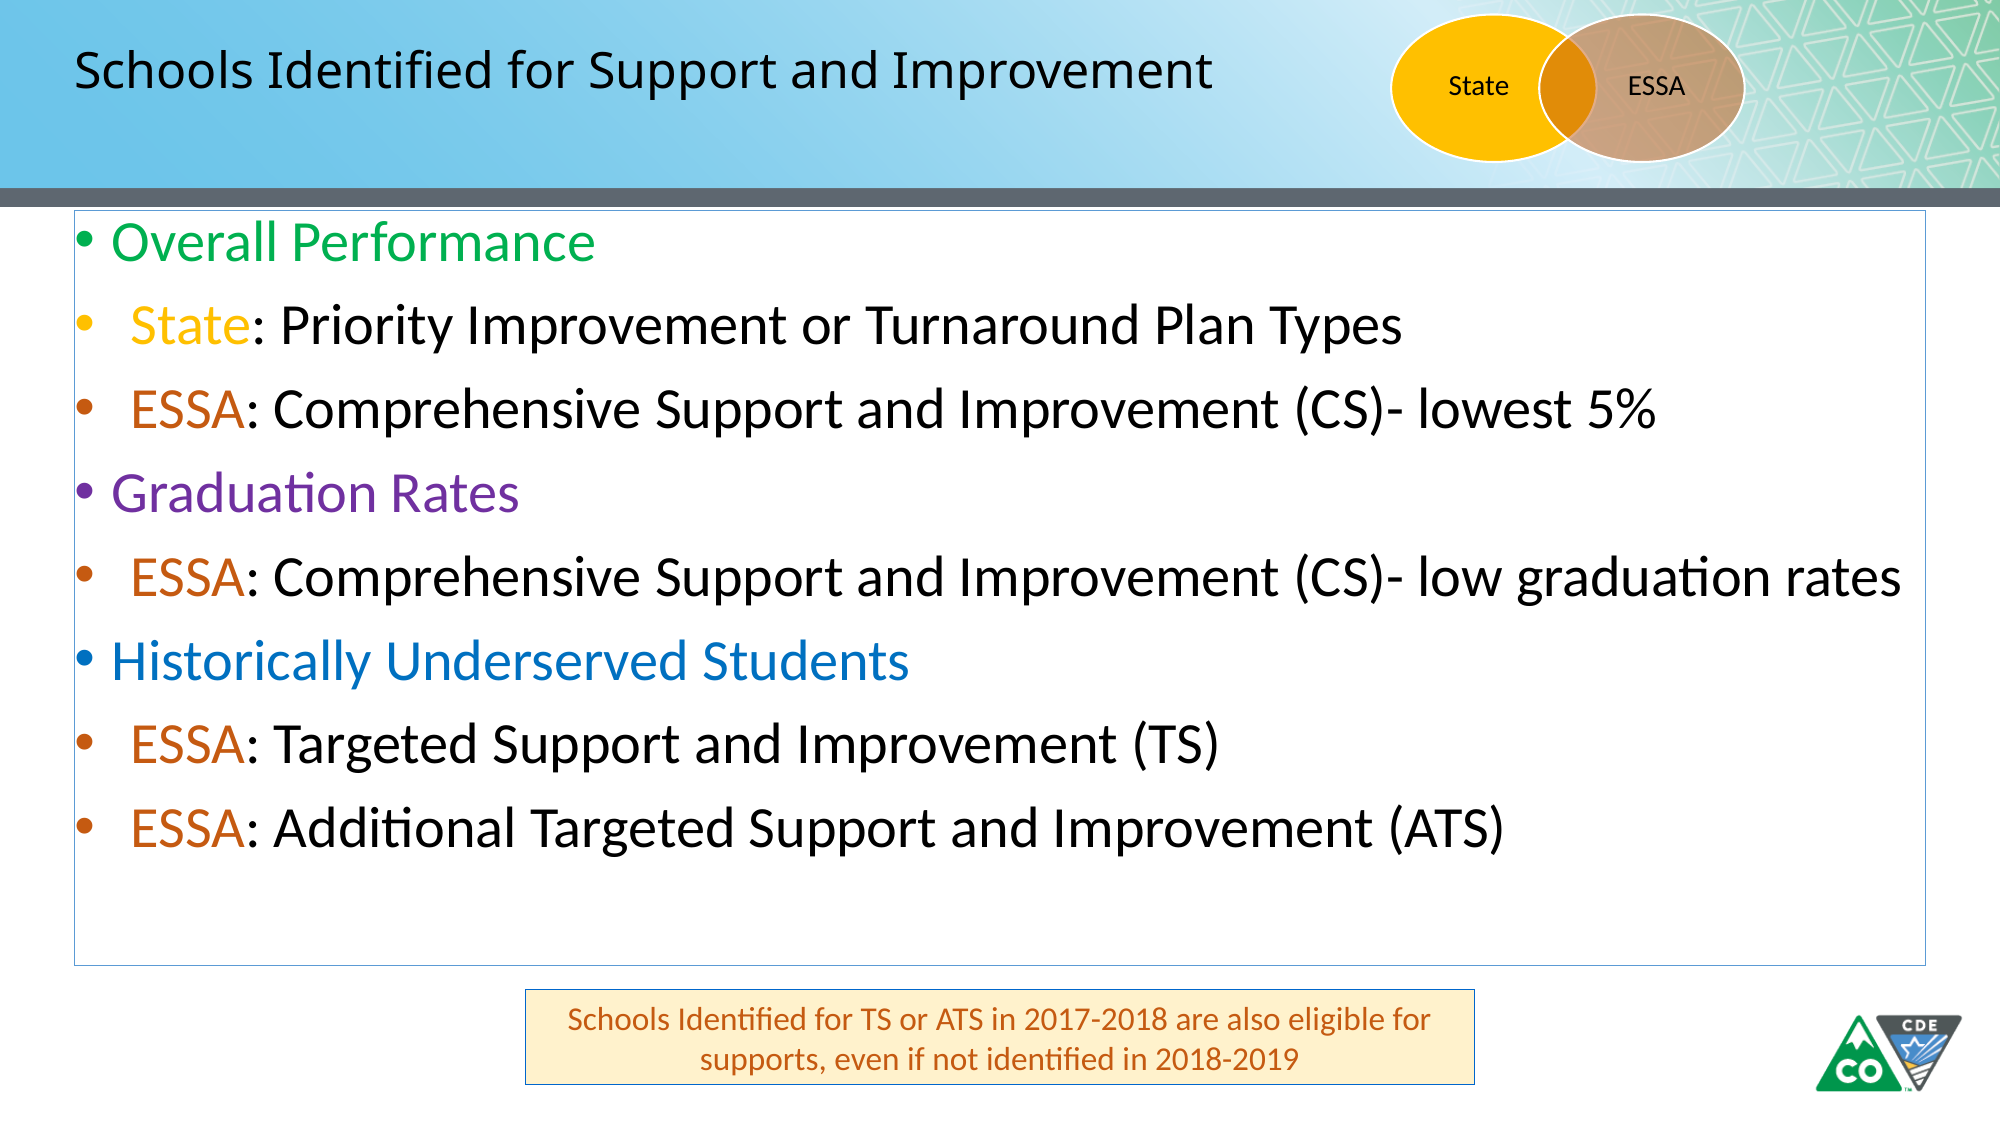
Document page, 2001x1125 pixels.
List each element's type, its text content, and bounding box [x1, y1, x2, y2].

list Overall Performance State: Priority Improvement or Turnaround Plan Types ESSA: Comprehensive Support and Improvement (CS)- lowest 5% Graduation Rates ESSA: Comprehensive Support and Improvement (CS)- low graduation rates Historically Underserved Students ESSA: Targeted Support and Improvement (TS) ESSA: Additional Targeted Support and Improvement (ATS) [74, 210, 1926, 966]
title Schools Identified for Support and Improvement [74, 45, 1369, 162]
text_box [1382, 13, 1754, 162]
picture [1803, 1006, 1972, 1099]
picture [0, 0, 2000, 207]
text_box Schools Identified for TS or ATS in 2017-2018 are also eligible for supports, even if not identified in 2018-2019 [525, 989, 1475, 1085]
